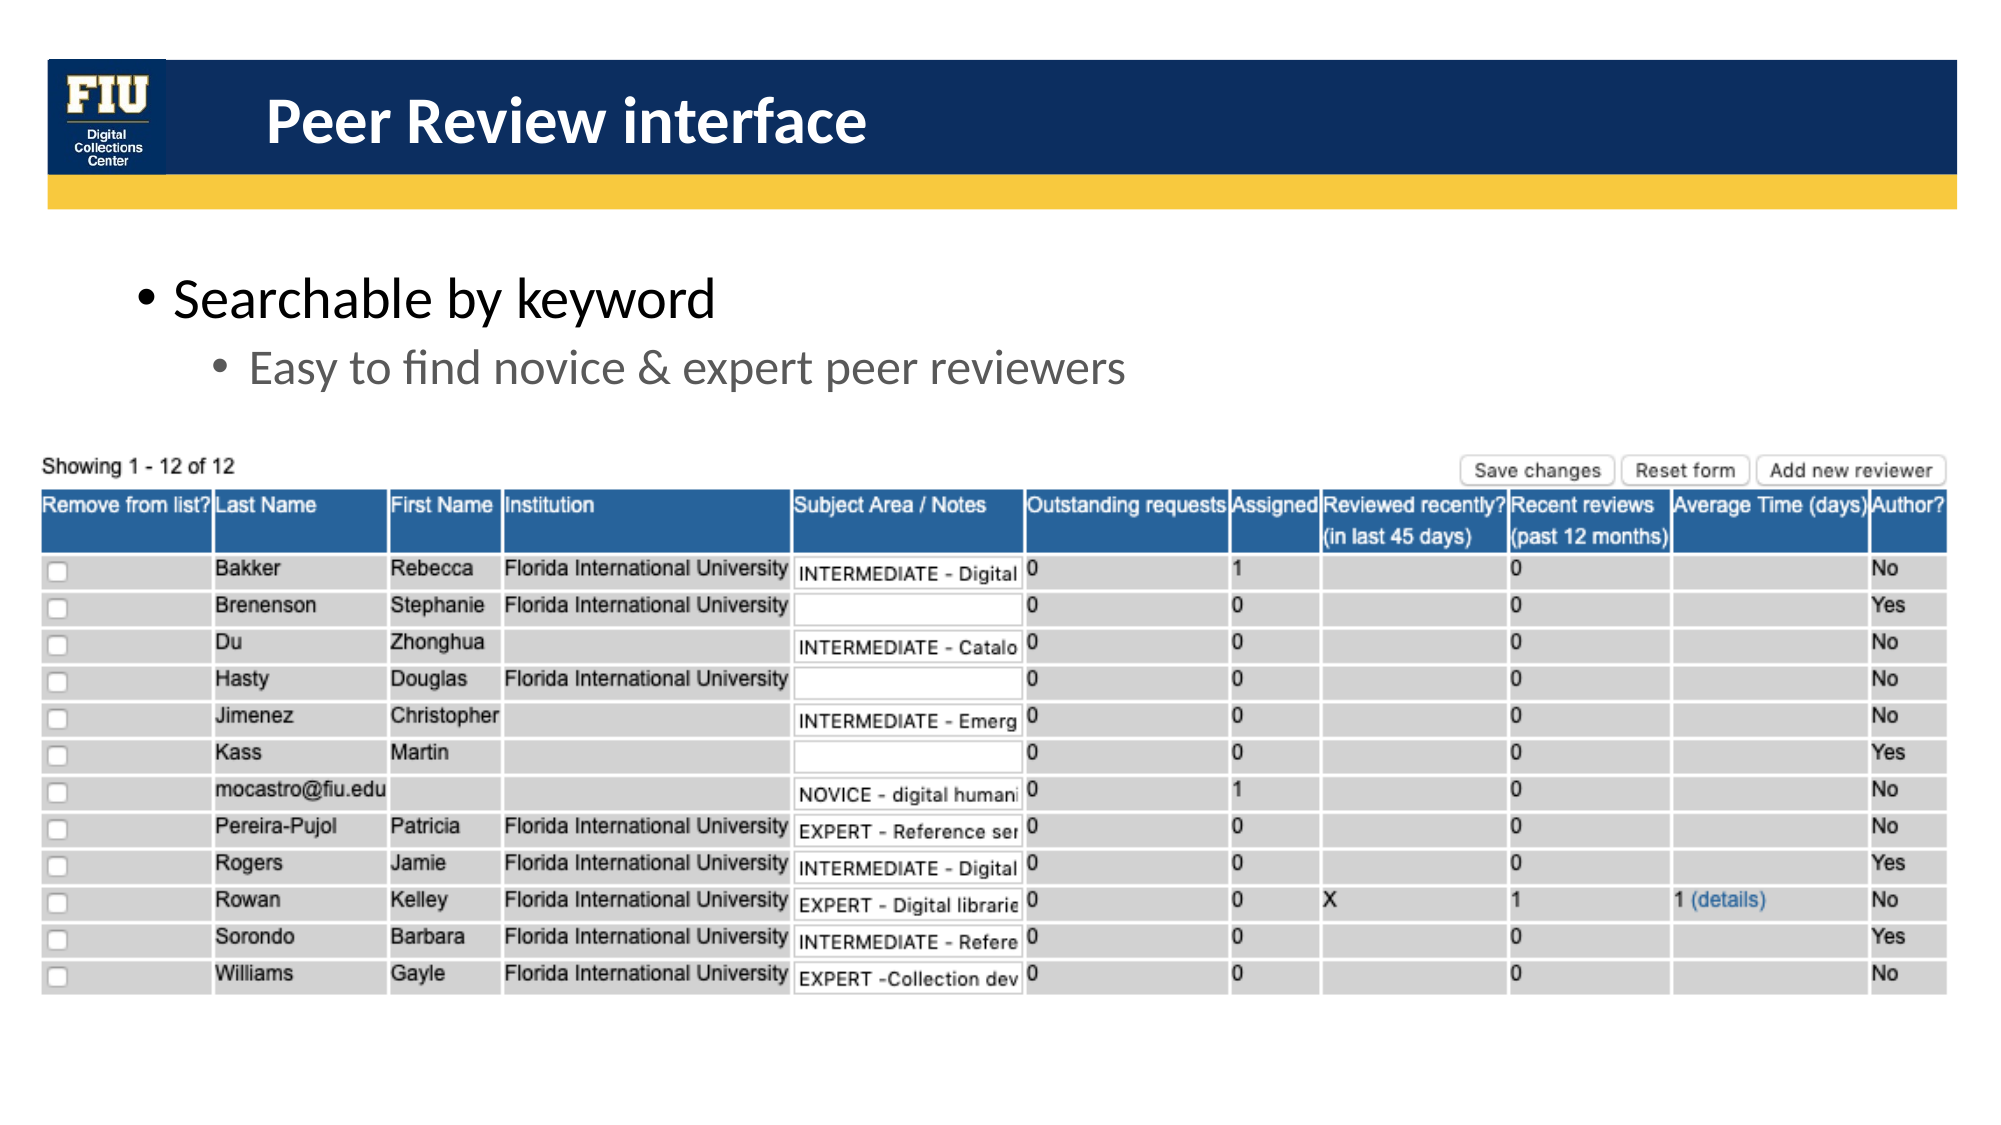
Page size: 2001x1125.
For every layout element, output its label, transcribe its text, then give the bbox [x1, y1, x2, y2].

text_box Peer Review interface [251, 69, 1226, 164]
text_box [47, 174, 1958, 210]
list Searchable by keyword Easy to find novice & expert peer reviewers [121, 260, 1769, 446]
title [166, 59, 1958, 174]
picture [21, 446, 1984, 1016]
picture [49, 59, 166, 177]
